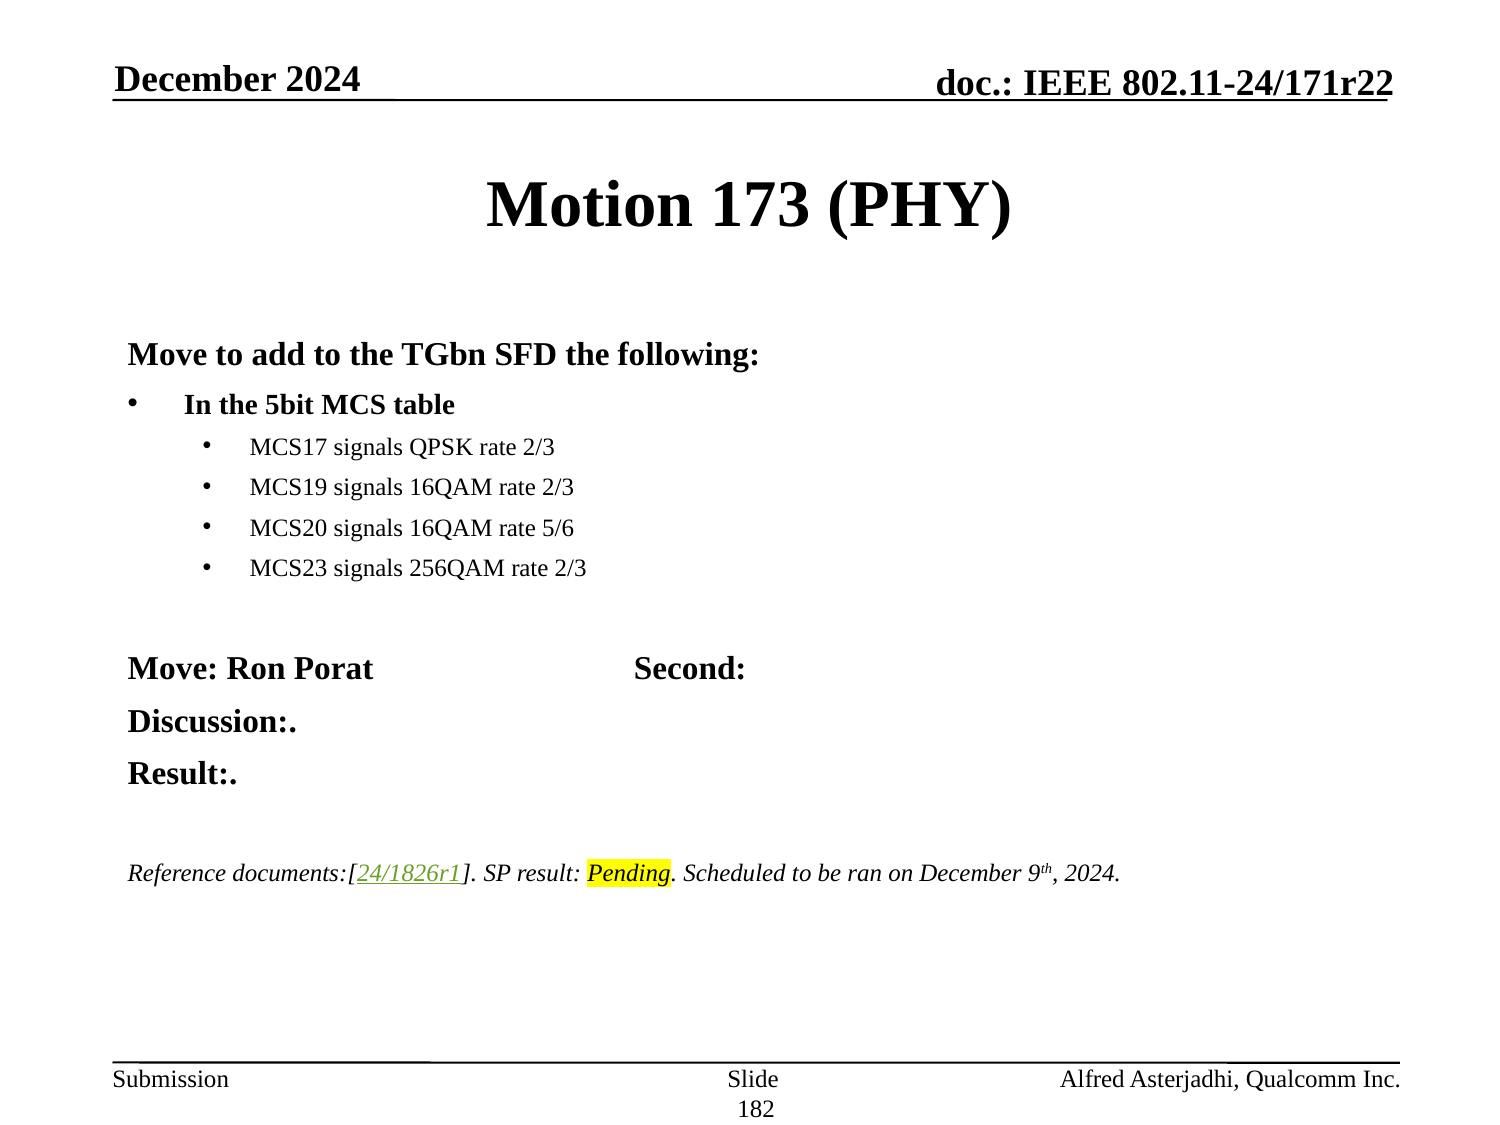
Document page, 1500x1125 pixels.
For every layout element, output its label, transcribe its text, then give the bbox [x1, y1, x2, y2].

list Move to add to the TGbn SFD the following: In the 5bit MCS table MCS17 signals QPSK rate 2/3 MCS19 signals 16QAM rate 2/3 MCS20 signals 16QAM rate 5/6 MCS23 signals 256QAM rate 2/3 Move: Ron Porat Second: Discussion:. Result:. Reference documents:[24/1826r1]. SP result: Pending. Scheduled to be ran on December 9th, 2024. [112, 324, 1388, 1000]
slide_number Slide 182 [712, 1061, 800, 1123]
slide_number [114, 54, 423, 100]
footer Alfred Asterjadhi, Qualcomm Inc. [878, 1061, 1402, 1093]
title Motion 173 (PHY) [112, 112, 1388, 288]
